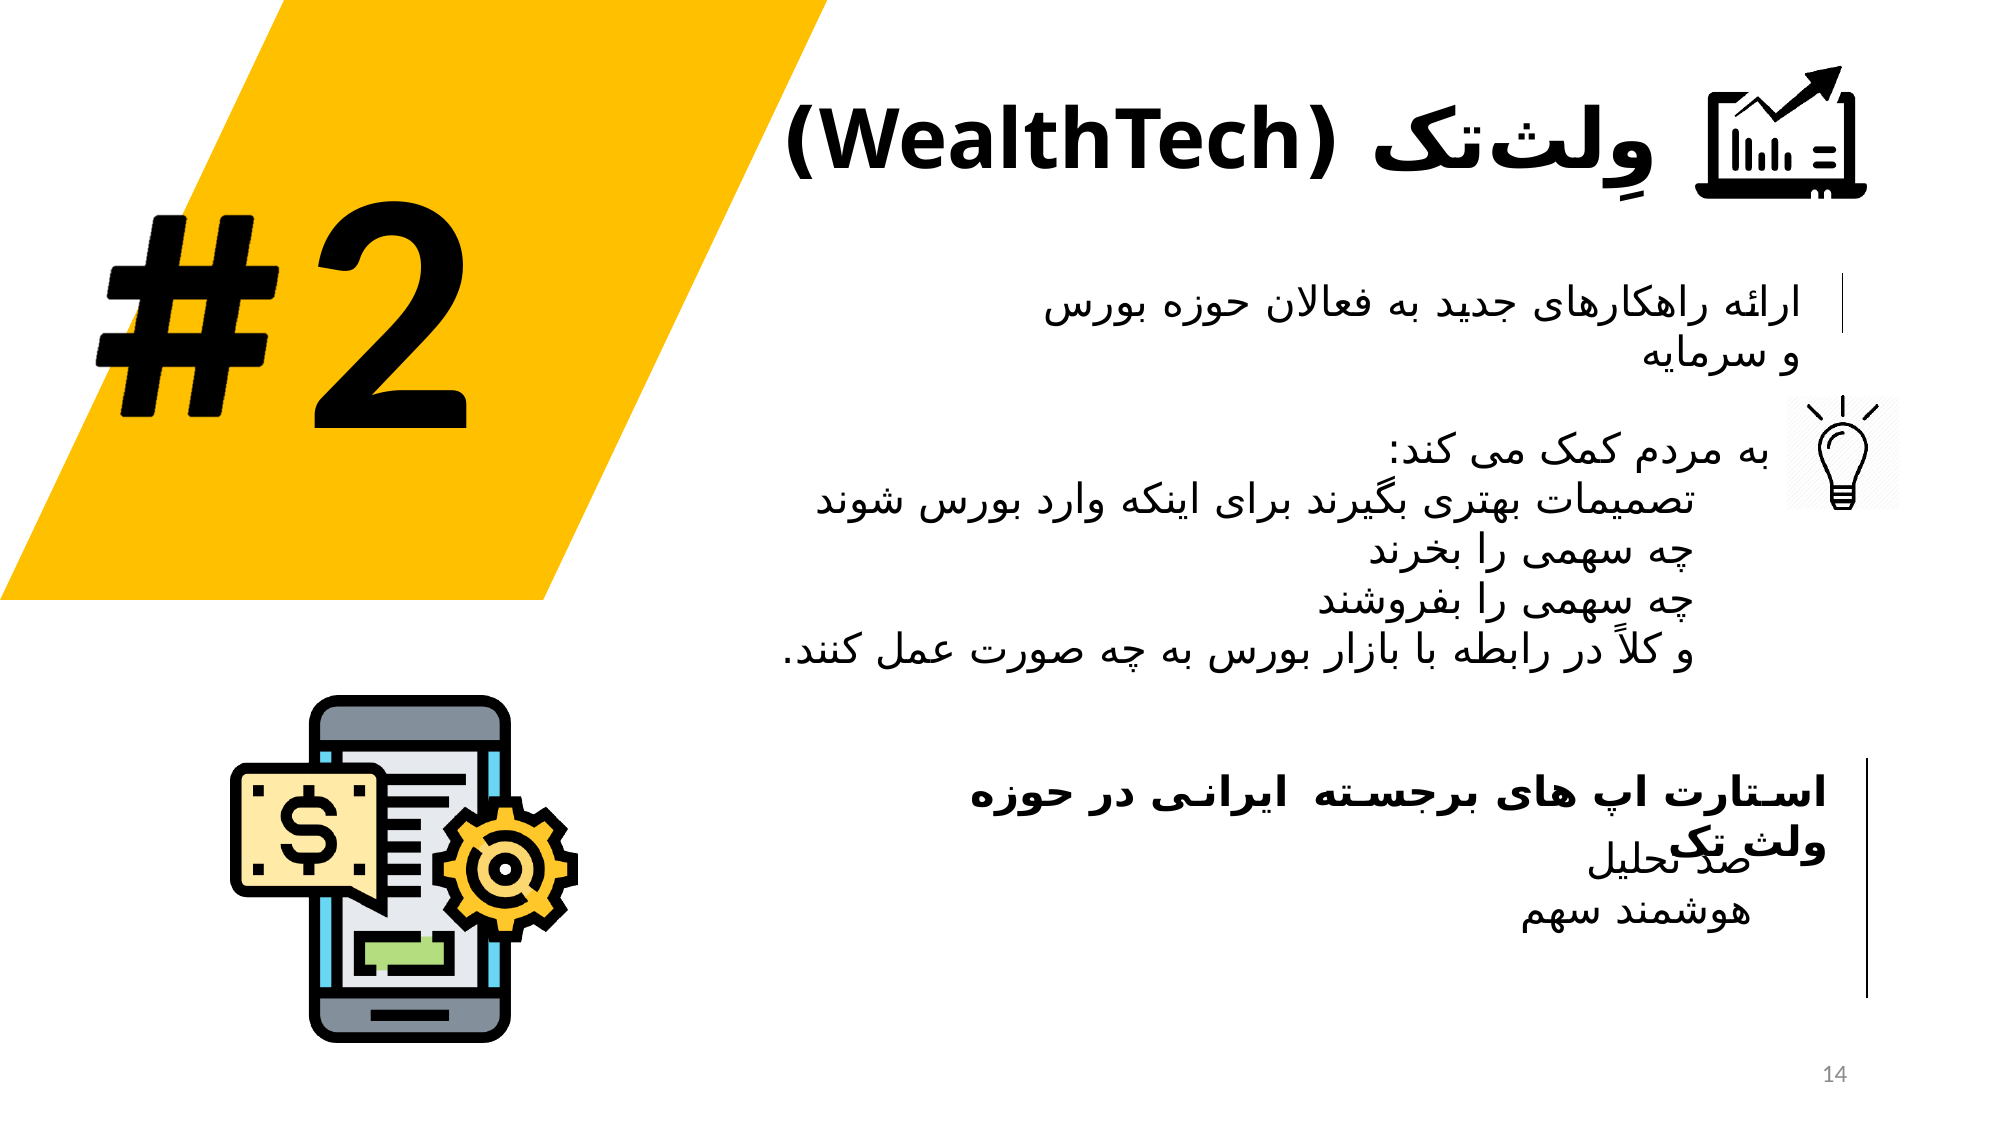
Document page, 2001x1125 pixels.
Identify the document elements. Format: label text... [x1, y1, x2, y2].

text_box [255, 0, 829, 57]
text_box ارائه راهکارهای جدید به فعالان حوزه بورس و سرمایه [1028, 267, 1817, 383]
slide_number 14 [1412, 1042, 1863, 1103]
text_box به مردم کمک می کند: تصمیمات بهتری بگیرند برای اینکه وارد بورس شوند چه سهمی را بخرند چه سهمی را بفروشند و کلاً در رابطه با بازار بورس به چه صورت عمل کنند. [613, 413, 1786, 729]
text_box وِلث‌تک (WealthTech) [236, 57, 1674, 226]
picture [1785, 395, 1900, 510]
picture [1695, 46, 1867, 218]
text_box صد تحلیل هوشمند سهم [578, 824, 1843, 940]
text_box استارت اپ های برجسته ایرانی در حوزه ولث تک [945, 757, 1843, 824]
text_box [0, 226, 722, 601]
text_box [185, 99, 236, 206]
picture [86, 206, 288, 426]
picture [229, 695, 578, 1043]
text_box 2 [288, 226, 494, 505]
